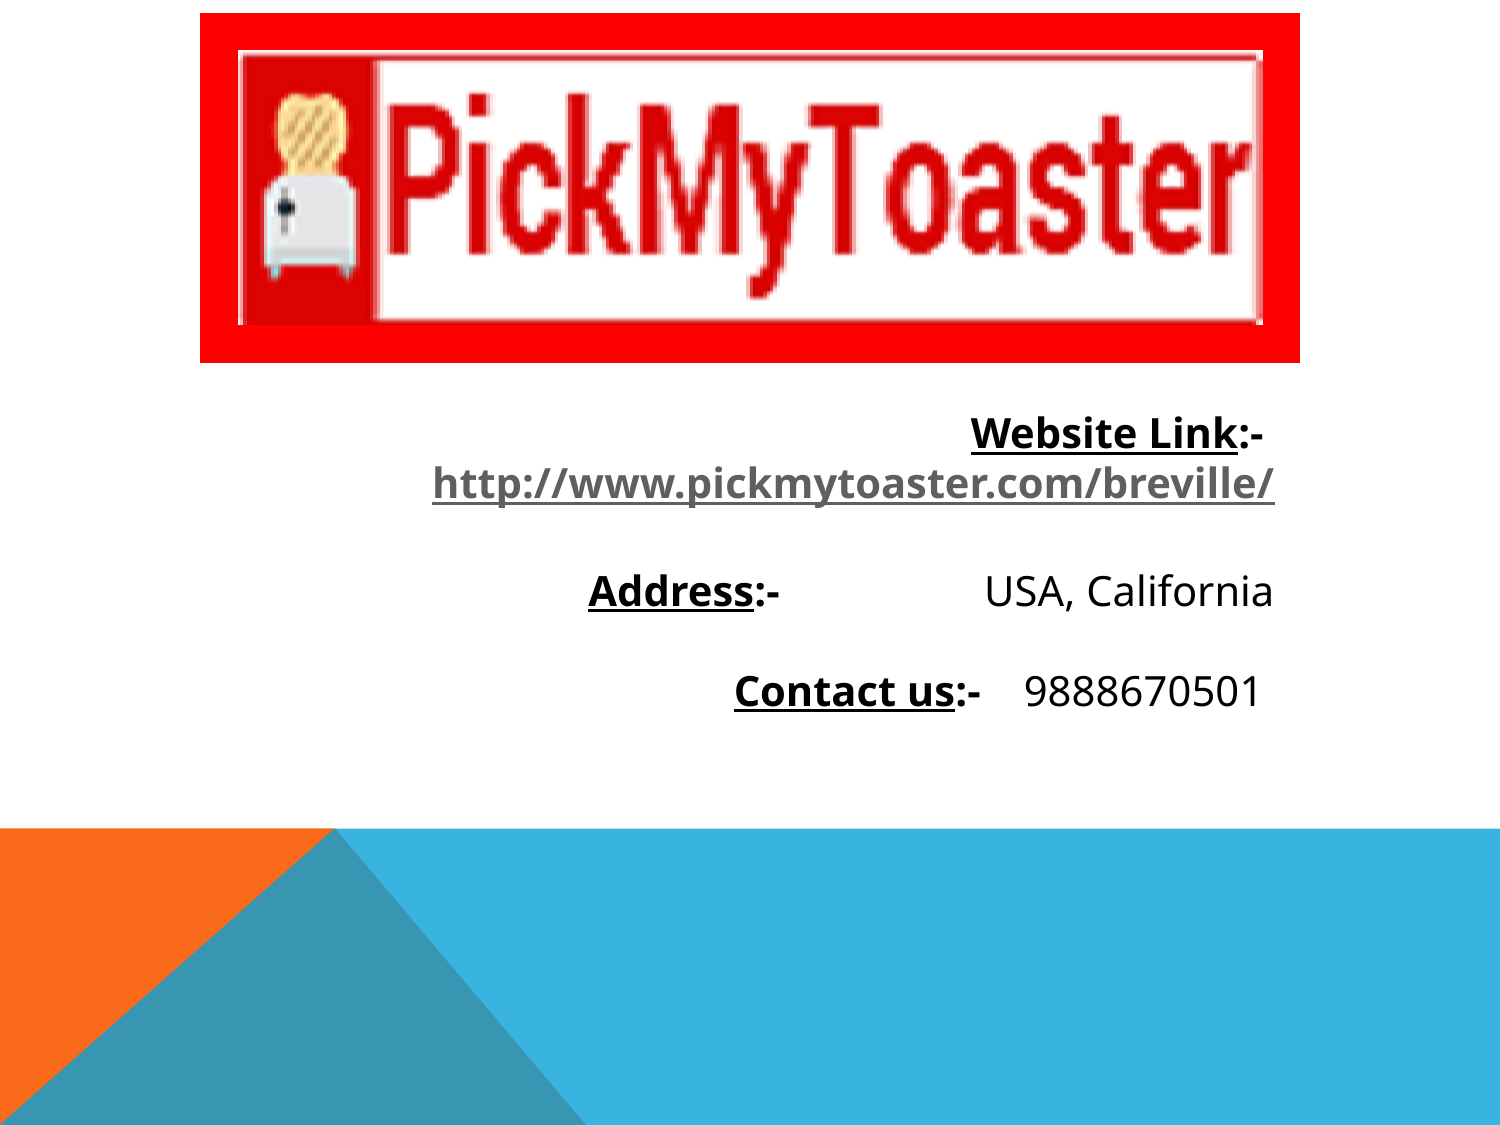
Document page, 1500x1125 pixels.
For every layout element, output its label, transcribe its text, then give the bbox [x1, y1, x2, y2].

picture [237, 49, 1263, 326]
text_box Website Link:- http://www.pickmytoaster.com/breville/ Address:- USA, California Contact us:- 9888670501 [153, 399, 1290, 722]
